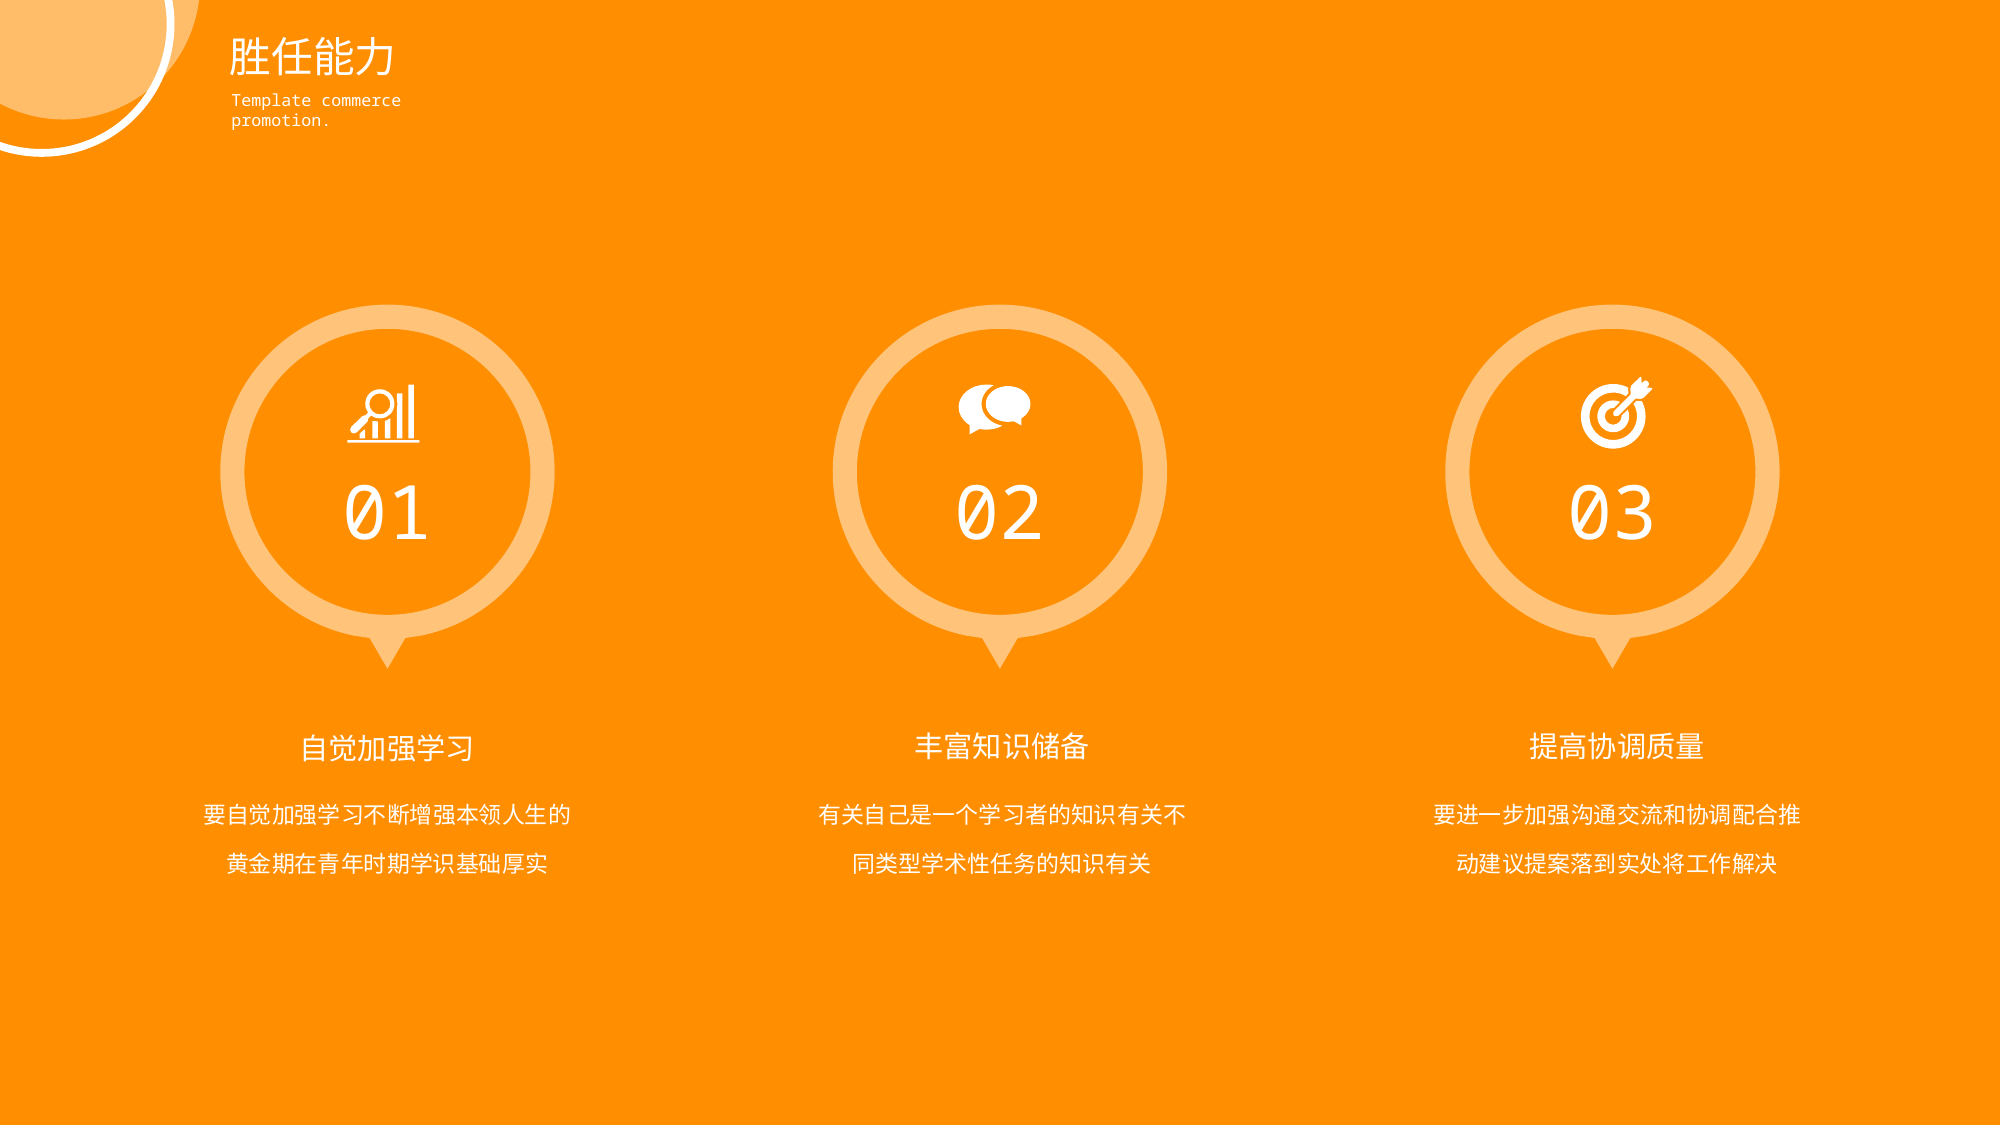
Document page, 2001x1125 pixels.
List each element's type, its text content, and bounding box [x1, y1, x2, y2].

text_box [219, 303, 556, 671]
text_box [831, 303, 1169, 671]
text_box [408, 384, 414, 439]
text_box [350, 389, 395, 434]
text_box [1580, 376, 1653, 449]
text_box [958, 384, 1003, 435]
text_box 03 [1528, 457, 1697, 562]
text_box 丰富知识储备 [802, 721, 1202, 771]
text_box 要自觉加强学习不断增强本领人生的黄金期在青年时期学识基础厚实 [187, 771, 587, 885]
text_box 自觉加强学习 [187, 723, 587, 771]
text_box 提高协调质量 [1417, 721, 1817, 771]
text_box 要进一步加强沟通交流和协调配合推动建议提案落到实处将工作解决 [1417, 771, 1817, 885]
text_box 01 [303, 457, 472, 562]
text_box [1444, 303, 1781, 671]
text_box [372, 421, 378, 439]
text_box [985, 386, 1031, 426]
text_box [359, 429, 366, 439]
text_box [384, 418, 391, 439]
text_box 02 [915, 457, 1085, 562]
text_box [0, 0, 503, 153]
text_box [396, 393, 403, 439]
text_box 有关自己是一个学习者的知识有关不同类型学术性任务的知识有关 [802, 771, 1202, 885]
